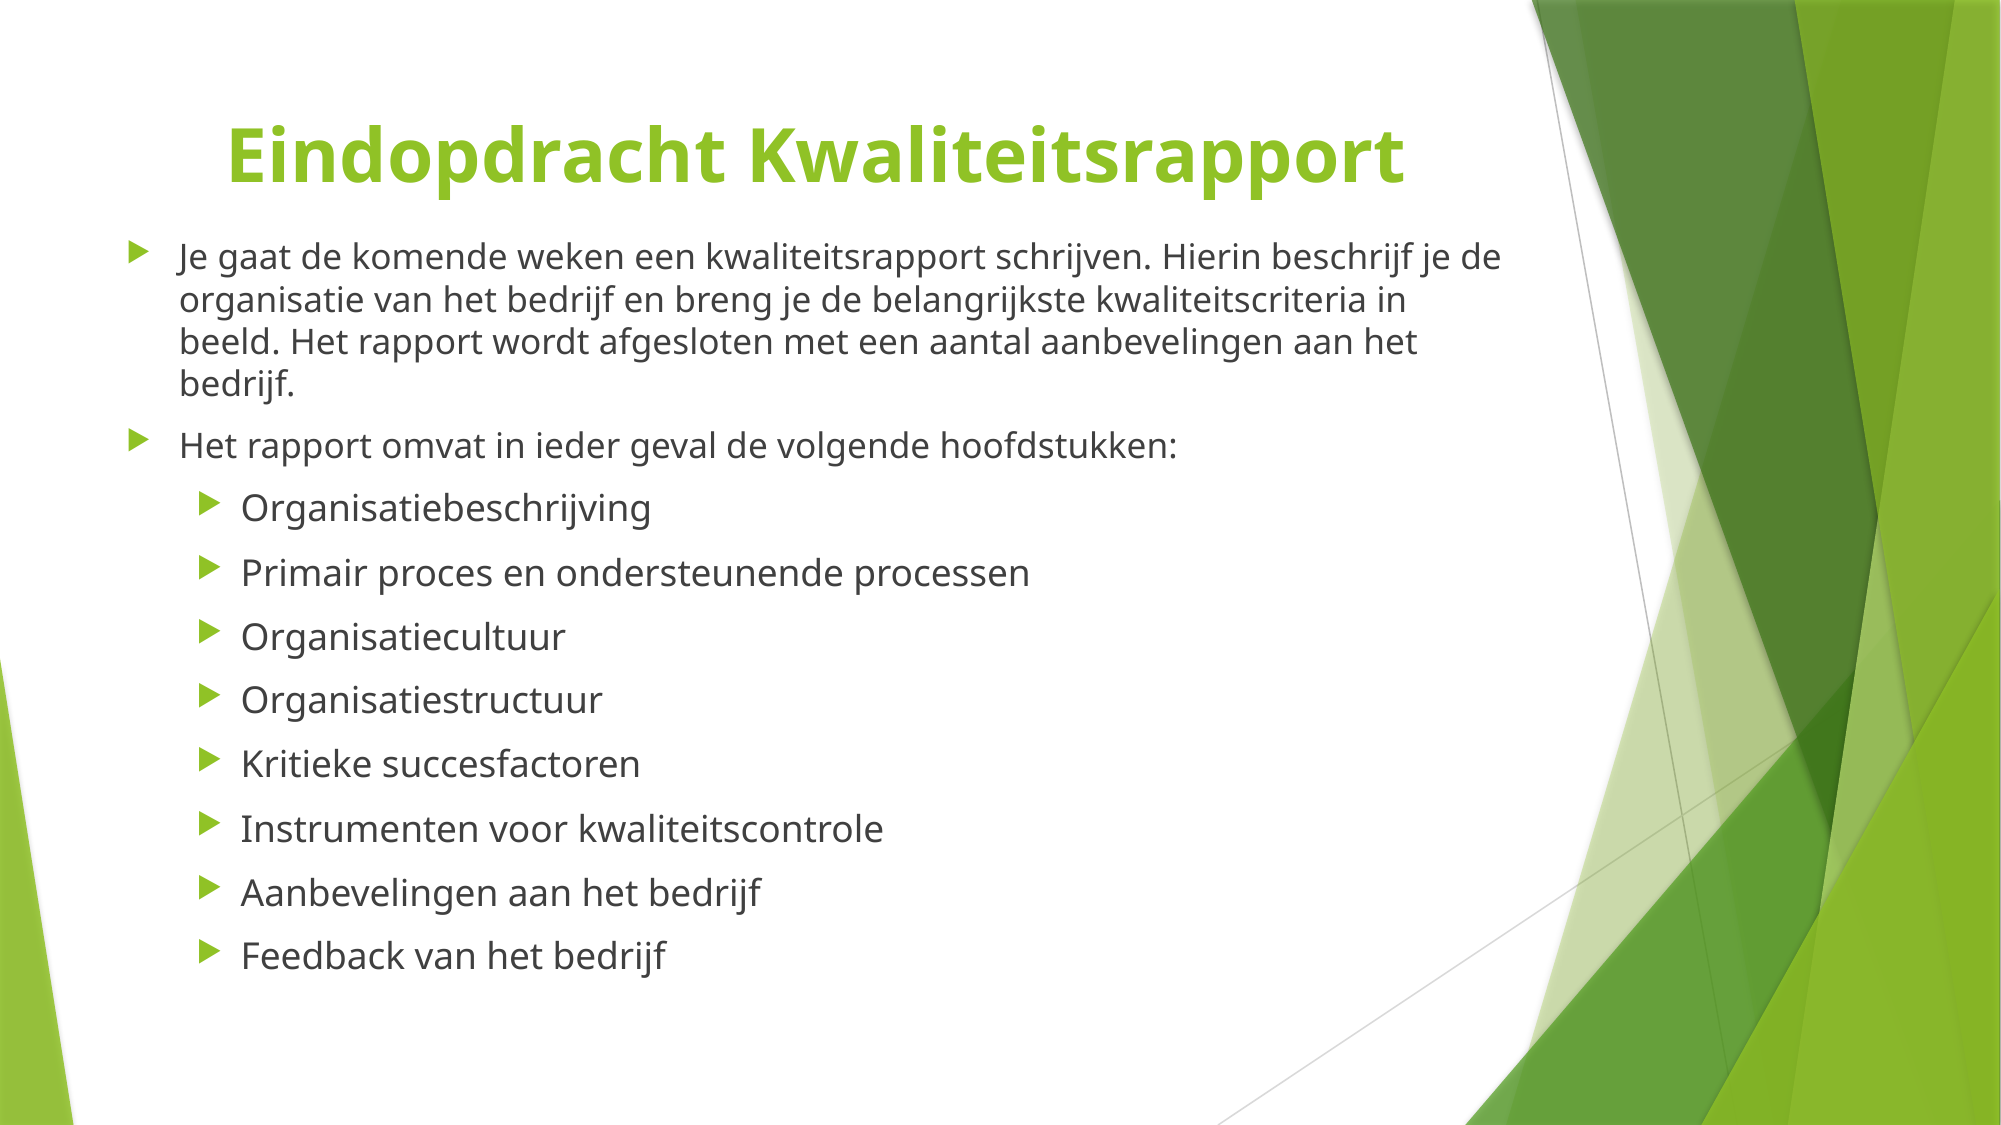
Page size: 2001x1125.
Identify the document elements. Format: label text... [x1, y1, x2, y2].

list Je gaat de komende weken een kwaliteitsrapport schrijven. Hierin beschrijf je de organisatie van het bedrijf en breng je de belangrijkste kwaliteitscriteria in beeld. Het rapport wordt afgesloten met een aantal aanbevelingen aan het bedrijf. Het rapport omvat in ieder geval de volgende hoofdstukken: Organisatiebeschrijving Primair proces en ondersteunende processen Organisatiecultuur Organisatiestructuur Kritieke succesfactoren Instrumenten voor kwaliteitscontrole Aanbevelingen aan het bedrijf Feedback van het bedrijf [111, 227, 1522, 991]
title Eindopdracht Kwaliteitsrapport [111, 99, 1522, 227]
